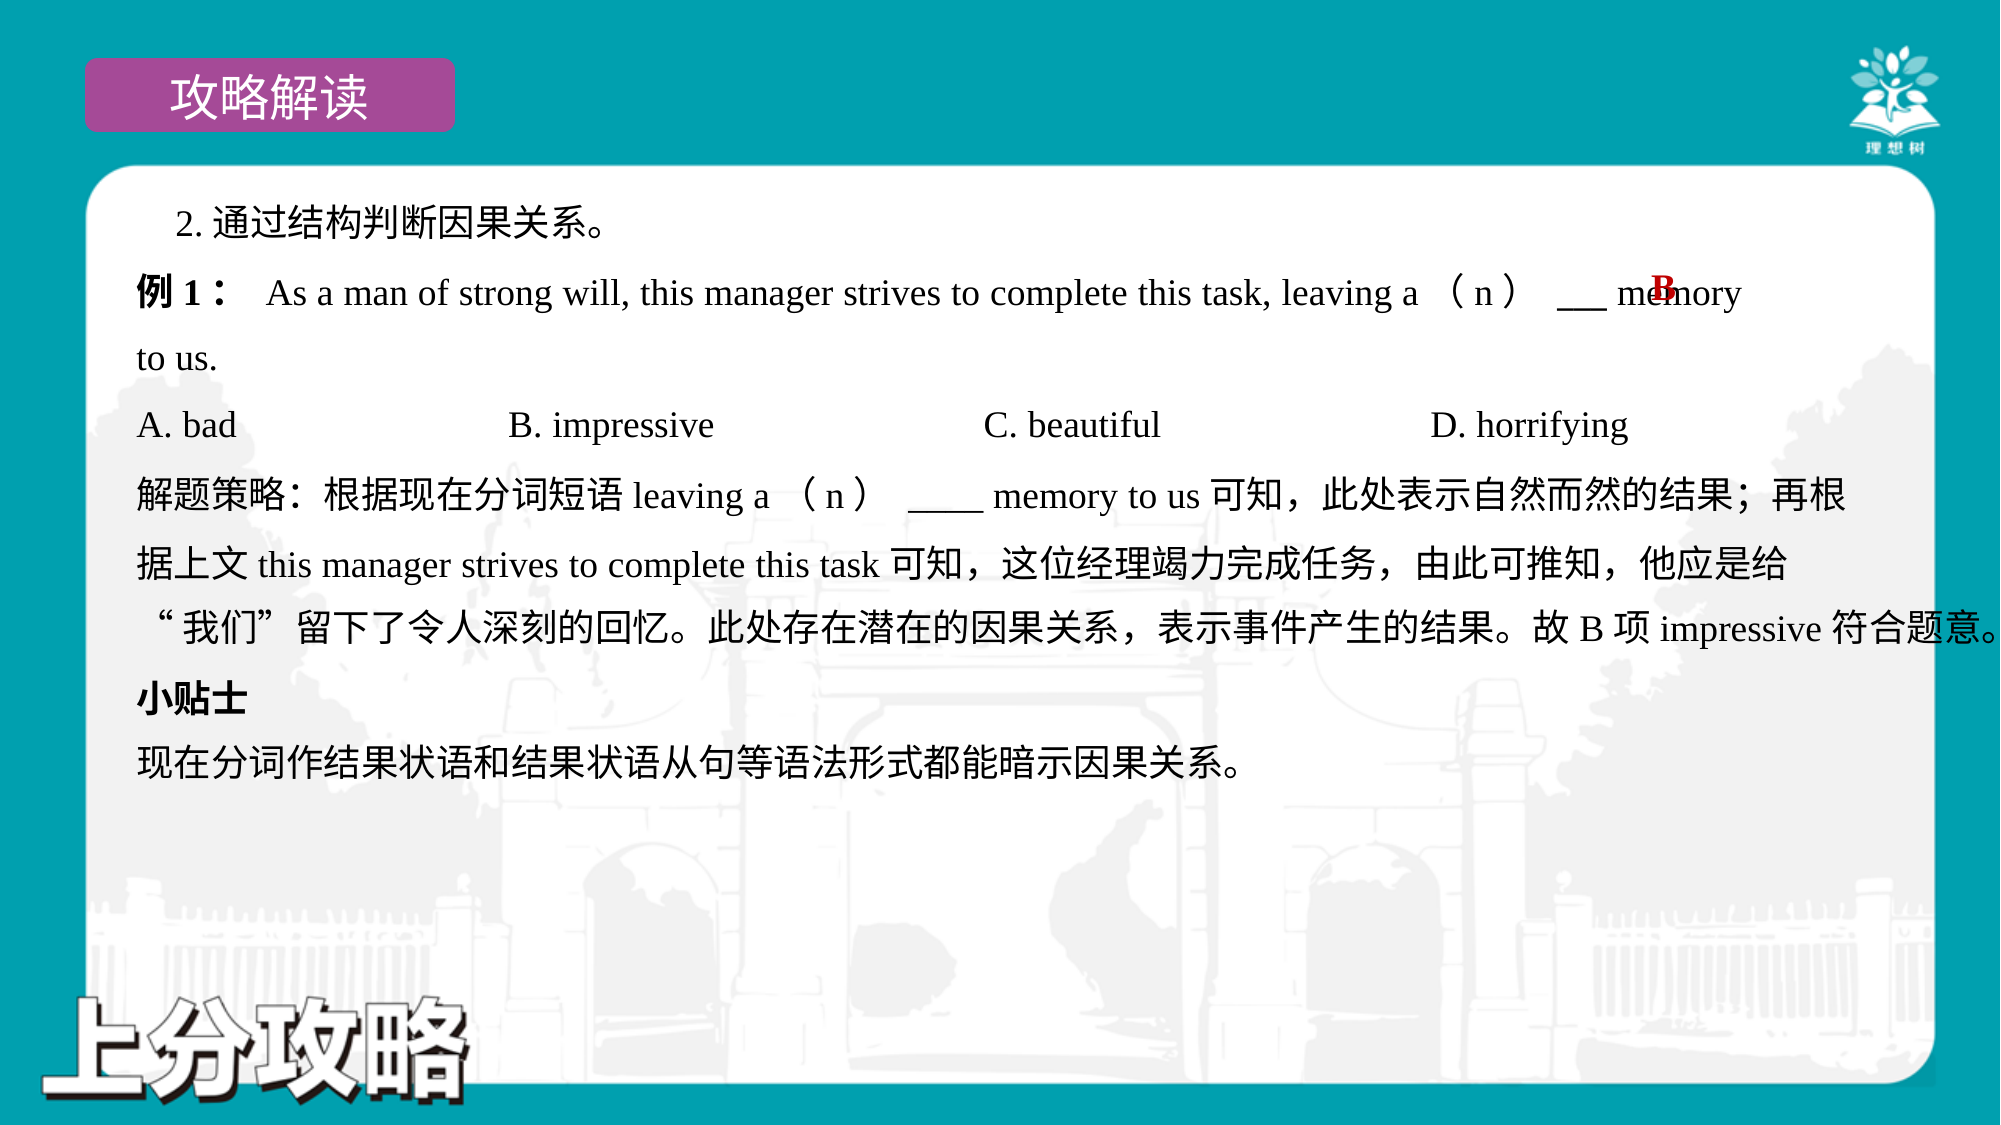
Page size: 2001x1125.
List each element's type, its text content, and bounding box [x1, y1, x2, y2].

text_box 例1： As a man of strong will, this manager strives to complete this task, leaving a（n） ___ memory to us. [136, 244, 1865, 371]
text_box 小贴士 现在分词作结果状语和结果状语从句等语法形式都能暗示因果关系。 [136, 650, 1865, 778]
text_box 解题策略：根据现在分词短语leaving a（n） ____ memory to us可知，此处表示自然而然的结果；再根 据上文this manager strives to complete this task可知，这位经理竭力完成任务，由此可推知，他应是给 “我们”留下了令人深刻的回忆。此处存在潜在的因果关系，表示事件产生的结果。故B项impressive符合题意。 [136, 447, 1865, 643]
text_box 2.通过结构判断因果关系。 [136, 176, 1865, 237]
text_box B [1637, 239, 1690, 301]
picture [0, 0, 2000, 1125]
text_box A. bad B. impressive C. beautiful D. horrifying [136, 378, 1865, 438]
